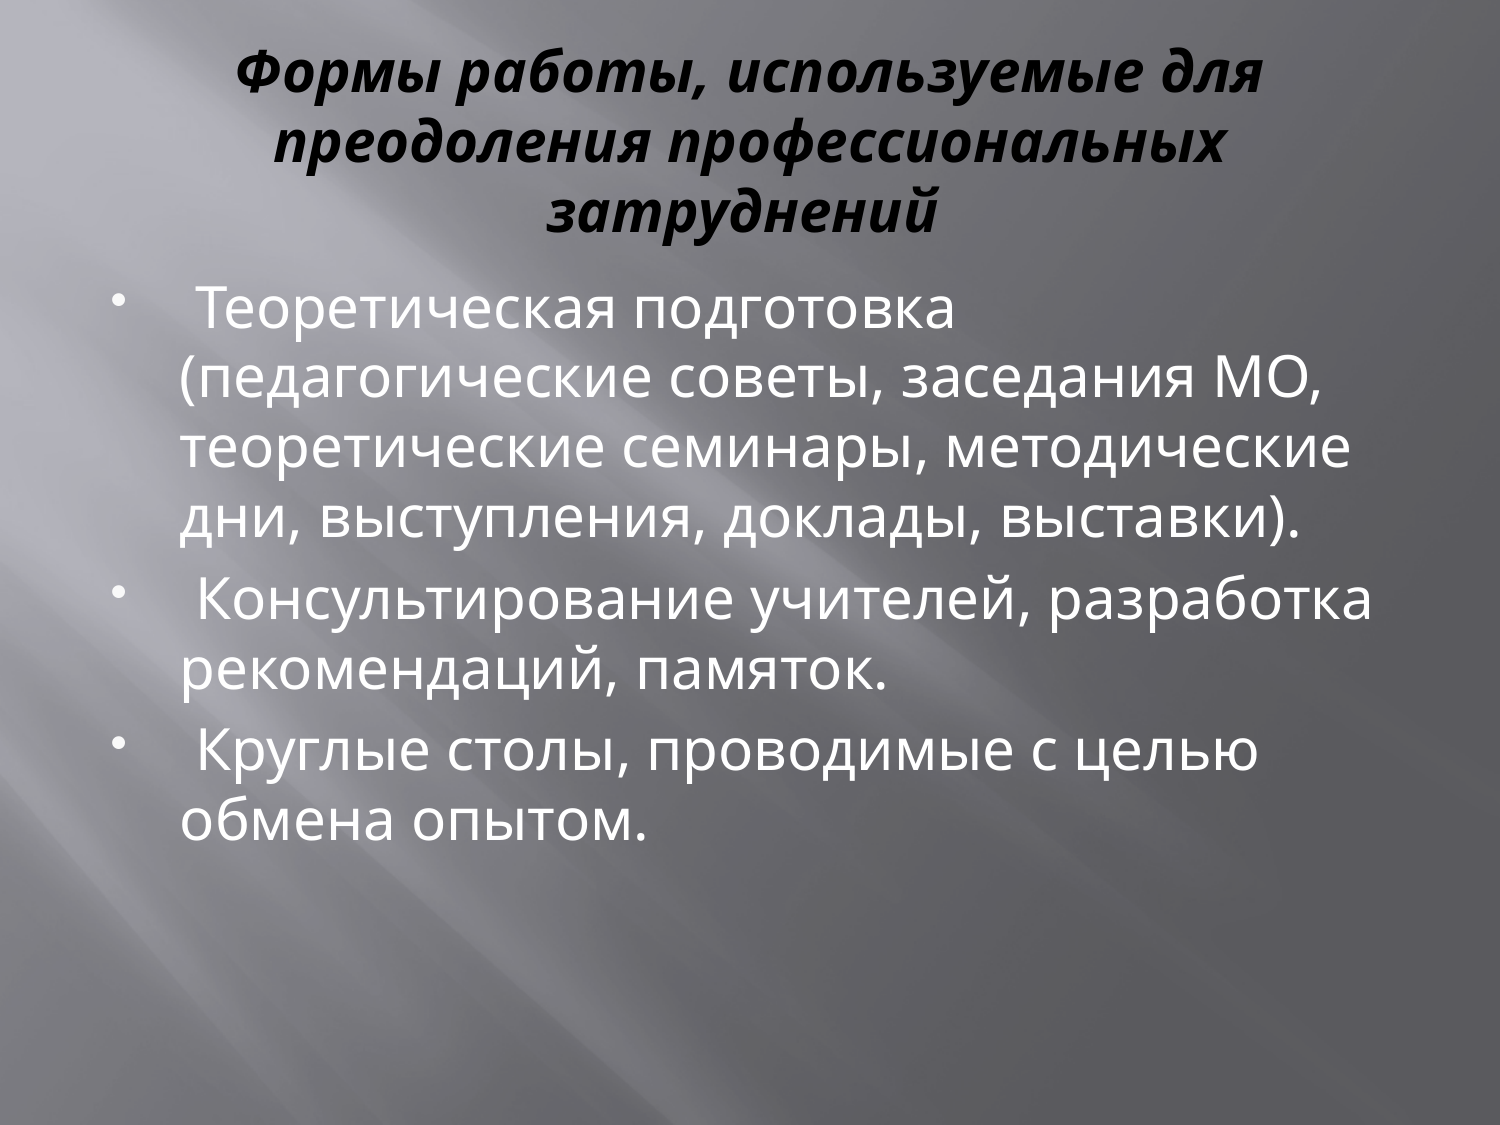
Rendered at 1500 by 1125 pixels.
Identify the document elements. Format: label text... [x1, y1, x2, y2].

list Теоретическая подготовка (педагогические советы, заседания МО, теоретические семинары, методические дни, выступления, доклады, выставки). Консультирование учителей, разработка рекомендаций, памяток. Круглые столы, проводимые с целью обмена опытом. [75, 262, 1425, 1035]
title Формы работы, используемые для преодоления профессиональных затруднений [75, 45, 1425, 233]
